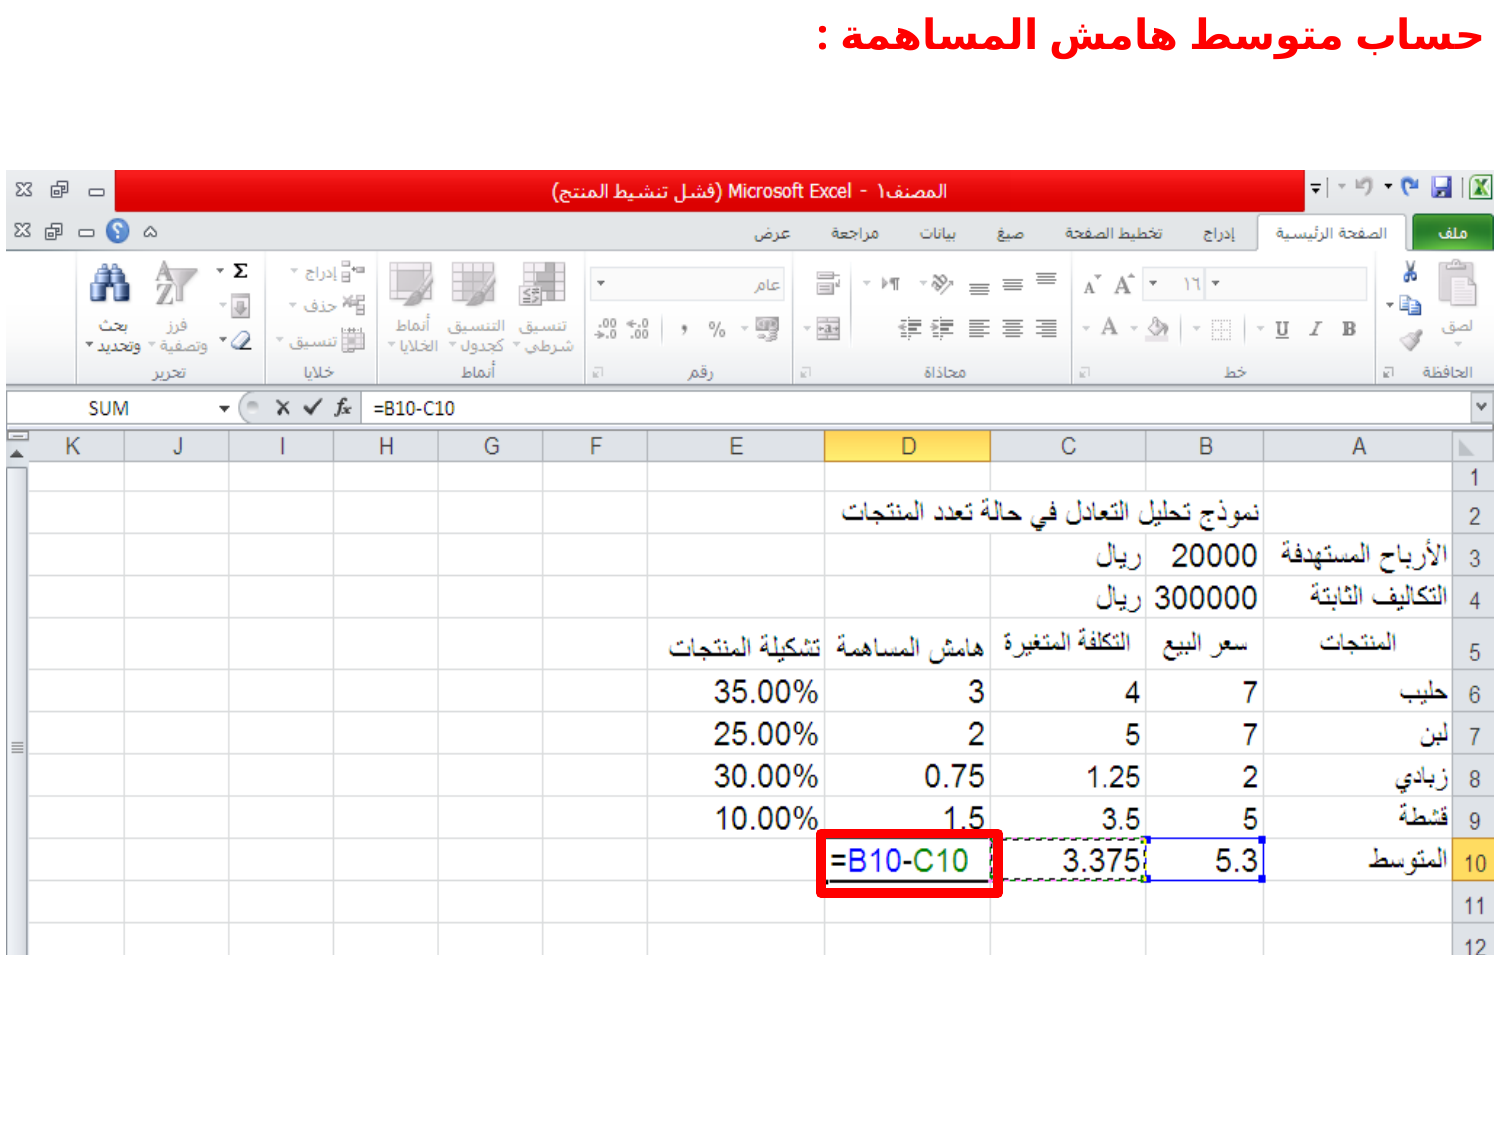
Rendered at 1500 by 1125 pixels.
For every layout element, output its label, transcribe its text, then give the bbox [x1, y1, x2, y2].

text_box حساب متوسط هامش المساهمة : [247, 0, 1500, 65]
picture [5, 170, 1495, 955]
